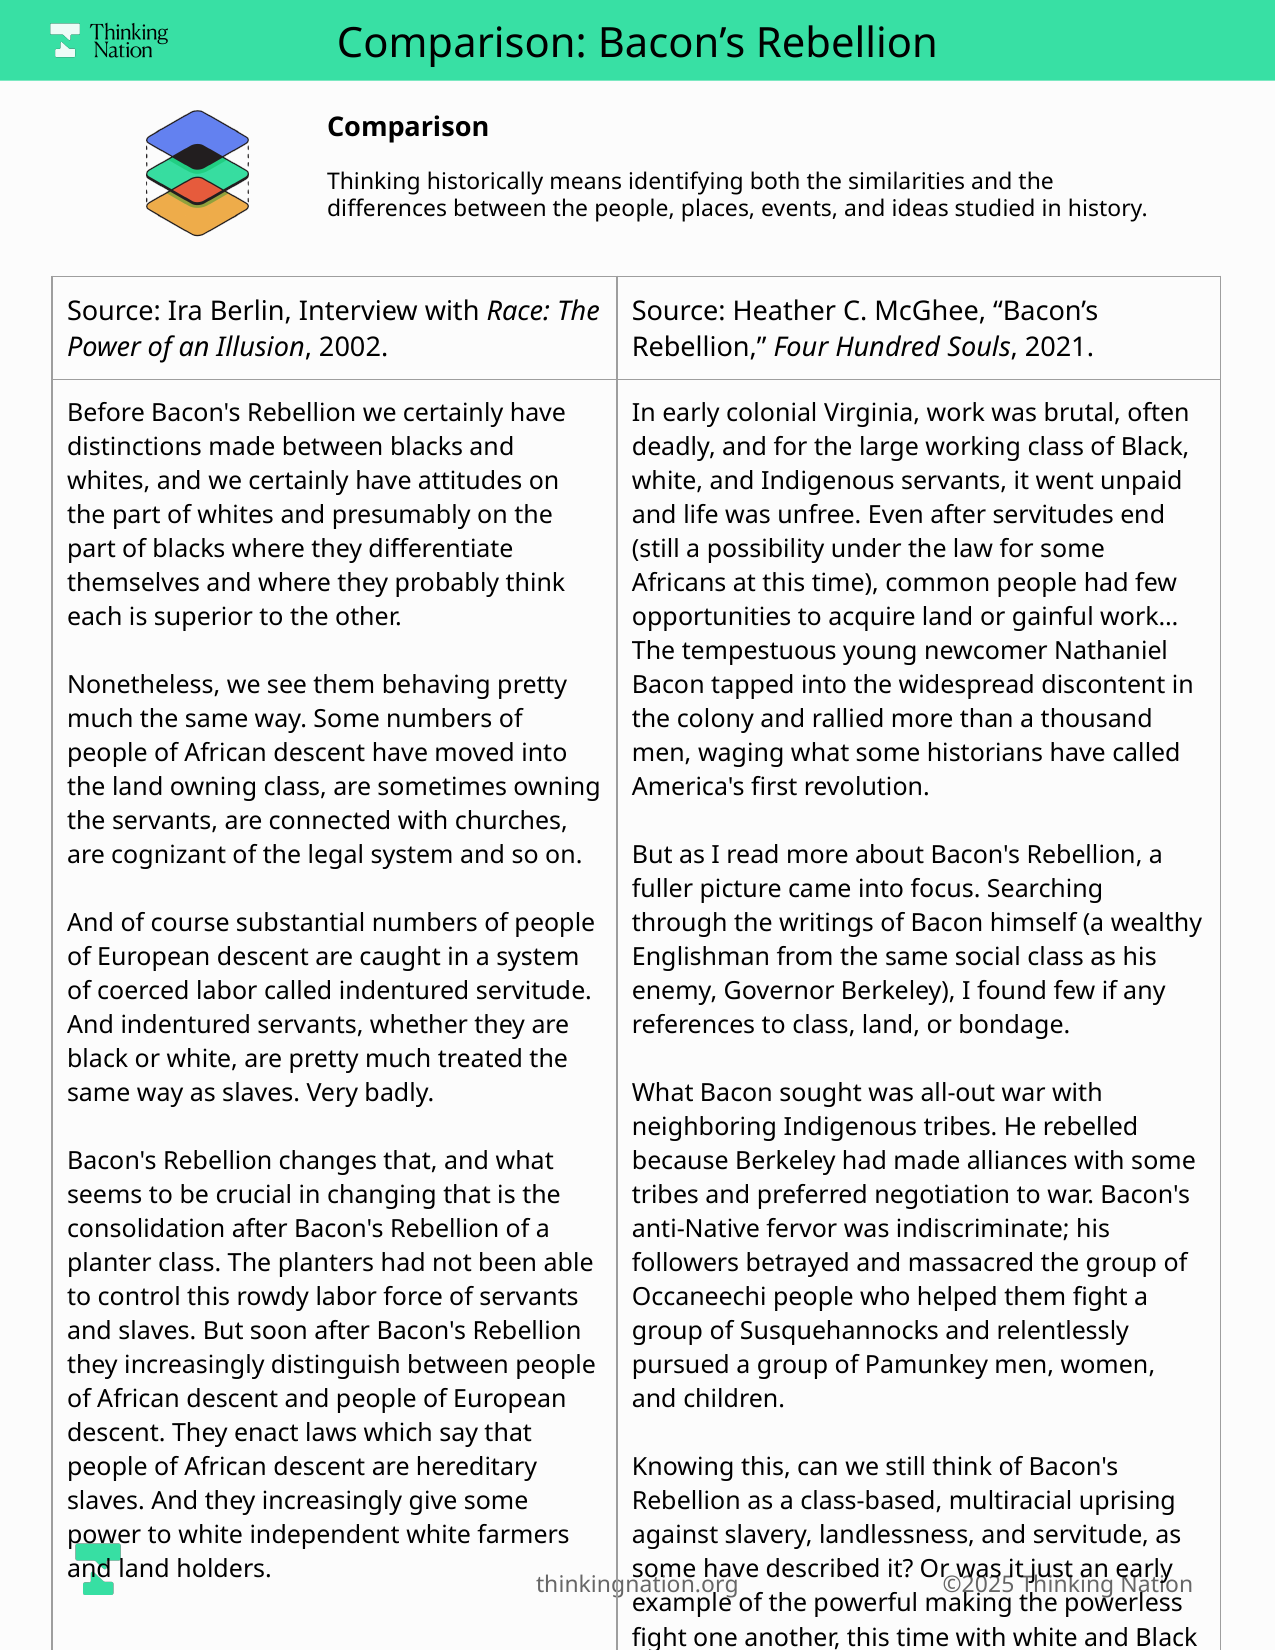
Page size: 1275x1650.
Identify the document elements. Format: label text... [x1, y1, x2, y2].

picture [62, 1533, 134, 1605]
picture [113, 89, 282, 258]
picture [36, 12, 172, 69]
table_header Source: Ira Berlin, Interview with Race: The Power of an Illusion, 2002. [53, 277, 616, 379]
text_box Comparison: Bacon’s Rebellion [0, 0, 1275, 81]
table_header Source: Heather C. McGhee, “Bacon’s Rebellion,” Four Hundred Souls, 2021. [618, 277, 1220, 379]
text_box Comparison Thinking historically means identifying both the similarities and the differences between the people, places, events, and ideas studied in history. [308, 89, 1201, 257]
table_cell Before Bacon's Rebellion we certainly have distinctions made between blacks and whites, and we certainly have attitudes on the part of whites and presumably on the part of blacks where they differentiate themselves and where they probably think each is superior to the other. Nonetheless, we see them behaving pretty much the same way. Some numbers of people of African descent have moved into the land owning class, are sometimes owning the servants, are connected with churches, are cognizant of the legal system and so on. And of course substantial numbers of people of European descent are caught in a system of coerced labor called indentured servitude. And indentured servants, whether they are black or white, are pretty much treated the same way as slaves. Very badly. Bacon's Rebellion changes that, and what seems to be crucial in changing that is the consolidation after Bacon's Rebellion of a planter class. The planters had not been able to control this rowdy labor force of servants and slaves. But soon after Bacon's Rebellion they increasingly distinguish between people of African descent and people of European descent. They enact laws which say that people of African descent are hereditary slaves. And they increasingly give some power to white independent white farmers and land holders. [53, 380, 616, 1650]
table_cell In early colonial Virginia, work was brutal, often deadly, and for the large working class of Black, white, and Indigenous servants, it went unpaid and life was unfree. Even after servitudes end (still a possibility under the law for some Africans at this time), common people had few opportunities to acquire land or gainful work…The tempestuous young newcomer Nathaniel Bacon tapped into the widespread discontent in the colony and rallied more than a thousand men, waging what some historians have called America's first revolution. But as I read more about Bacon's Rebellion, a fuller picture came into focus. Searching through the writings of Bacon himself (a wealthy Englishman from the same social class as his enemy, Governor Berkeley), I found few if any references to class, land, or bondage. What Bacon sought was all-out war with neighboring Indigenous tribes. He rebelled because Berkeley had made alliances with some tribes and preferred negotiation to war. Bacon's anti-Native fervor was indiscriminate; his followers betrayed and massacred the group of Occaneechi people who helped them fight a group of Susquehannocks and relentlessly pursued a group of Pamunkey men, women, and children. Knowing this, can we still think of Bacon's Rebellion as a class-based, multiracial uprising against slavery, landlessness, and servitude, as some have described it? Or was it just an early example of the powerful making the powerless fight one another, this time with white and Black united, initially against Indigenous Americans? [618, 380, 1220, 1650]
